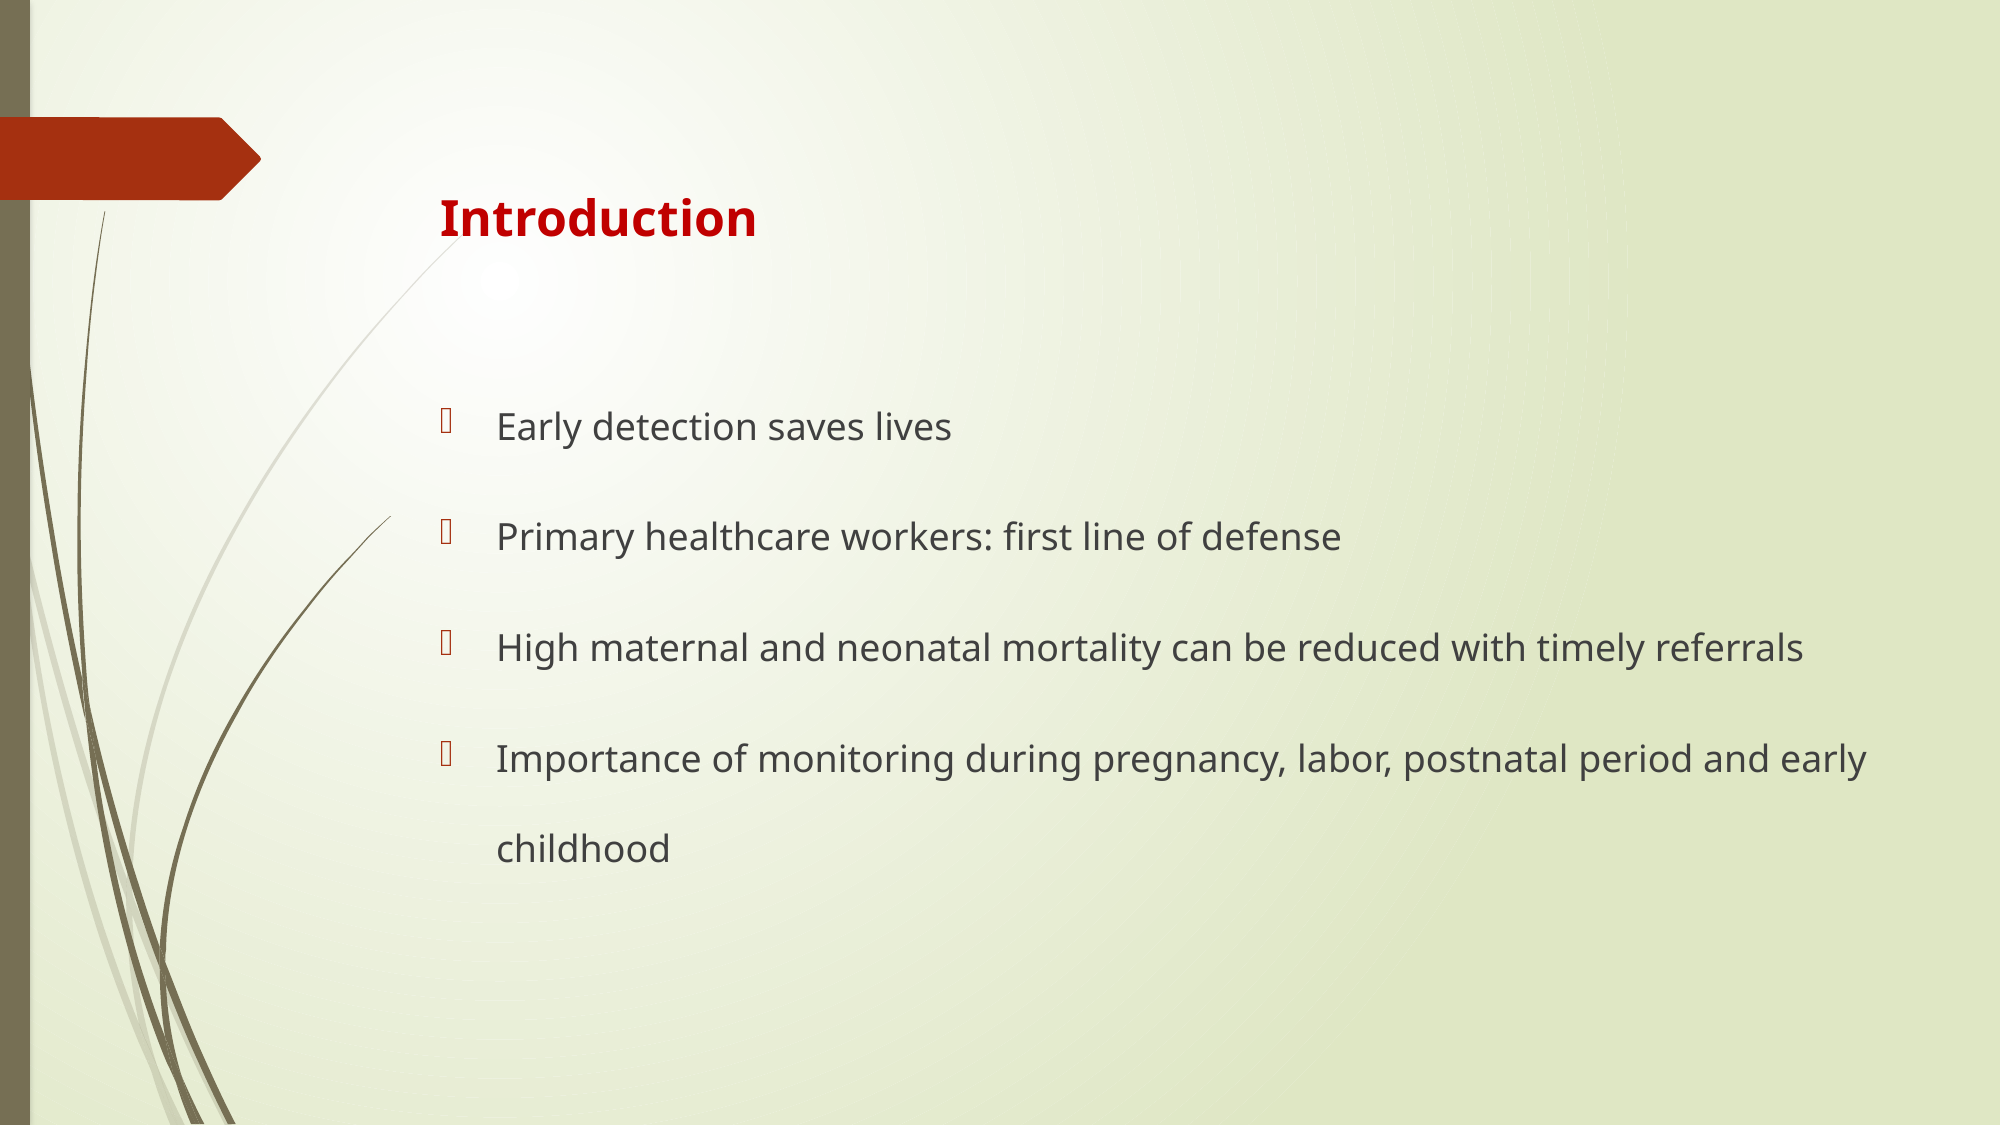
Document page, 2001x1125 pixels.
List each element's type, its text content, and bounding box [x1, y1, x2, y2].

list Early detection saves lives Primary healthcare workers: first line of defense High maternal and neonatal mortality can be reduced with timely referrals Importance of monitoring during pregnancy, labor, postnatal period and early childhood [424, 350, 1888, 970]
title Introduction [425, 179, 1888, 350]
